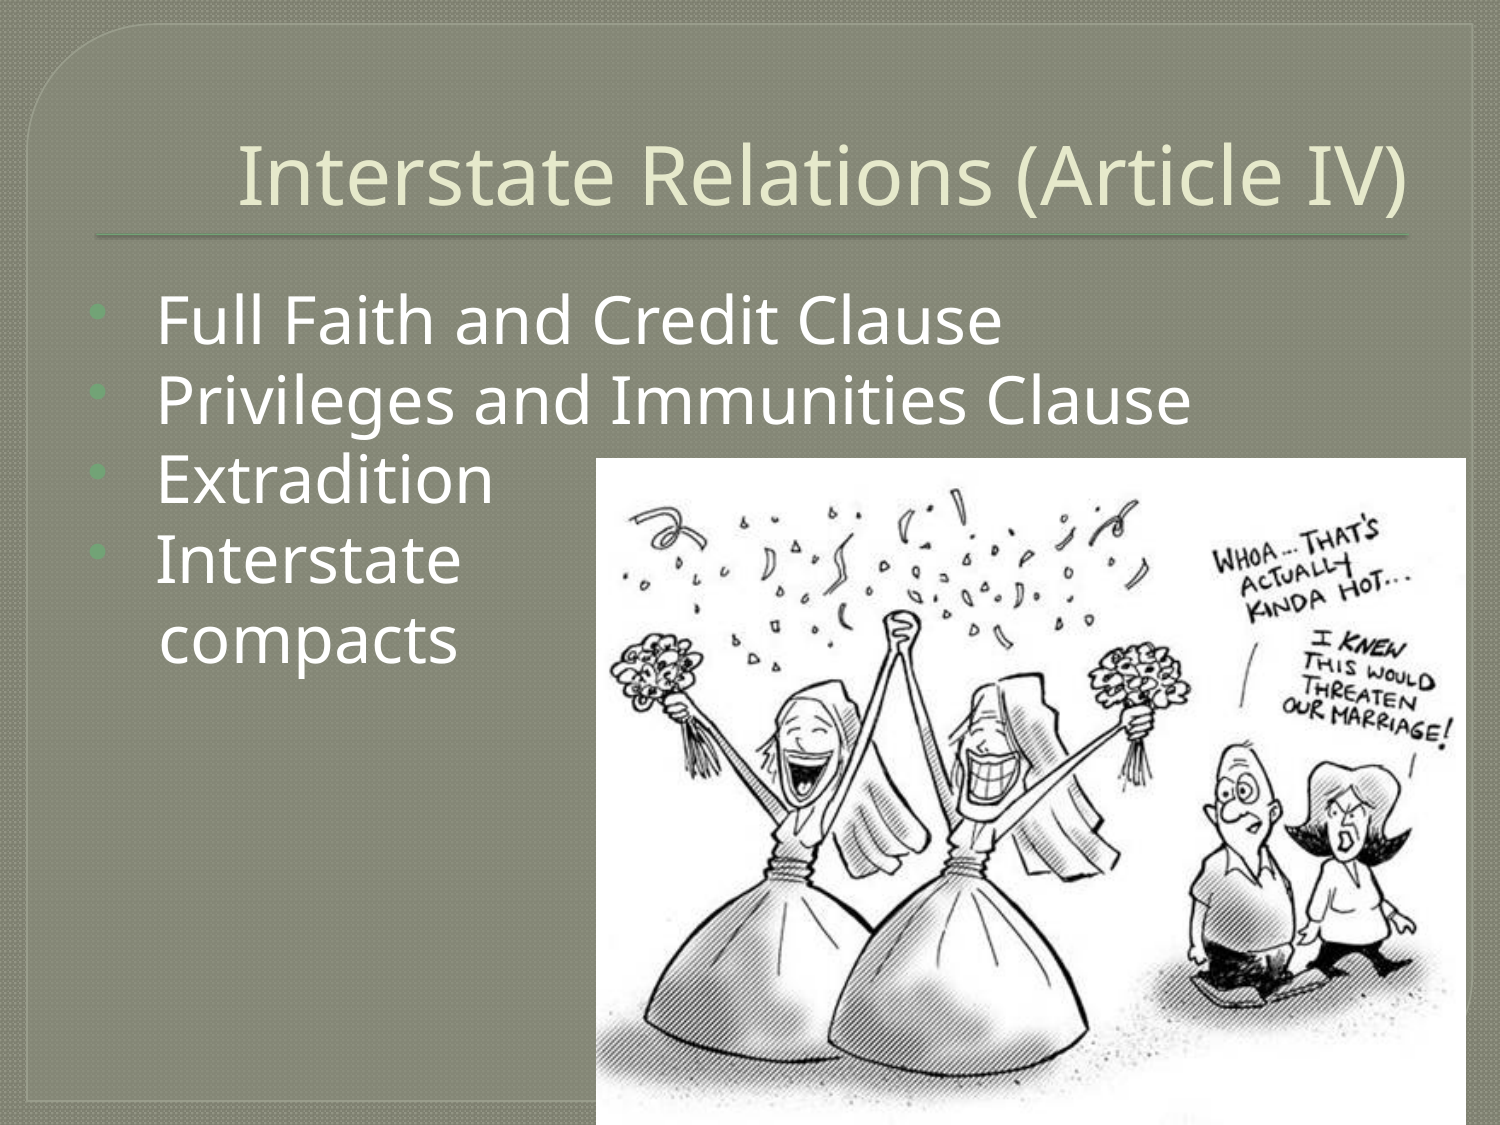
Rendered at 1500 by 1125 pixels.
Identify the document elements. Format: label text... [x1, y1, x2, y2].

list Full Faith and Credit Clause Privileges and Immunities Clause Extradition Interstate compacts [75, 270, 1236, 1013]
title Interstate Relations (Article IV) [75, 41, 1425, 230]
picture [595, 458, 1466, 1125]
